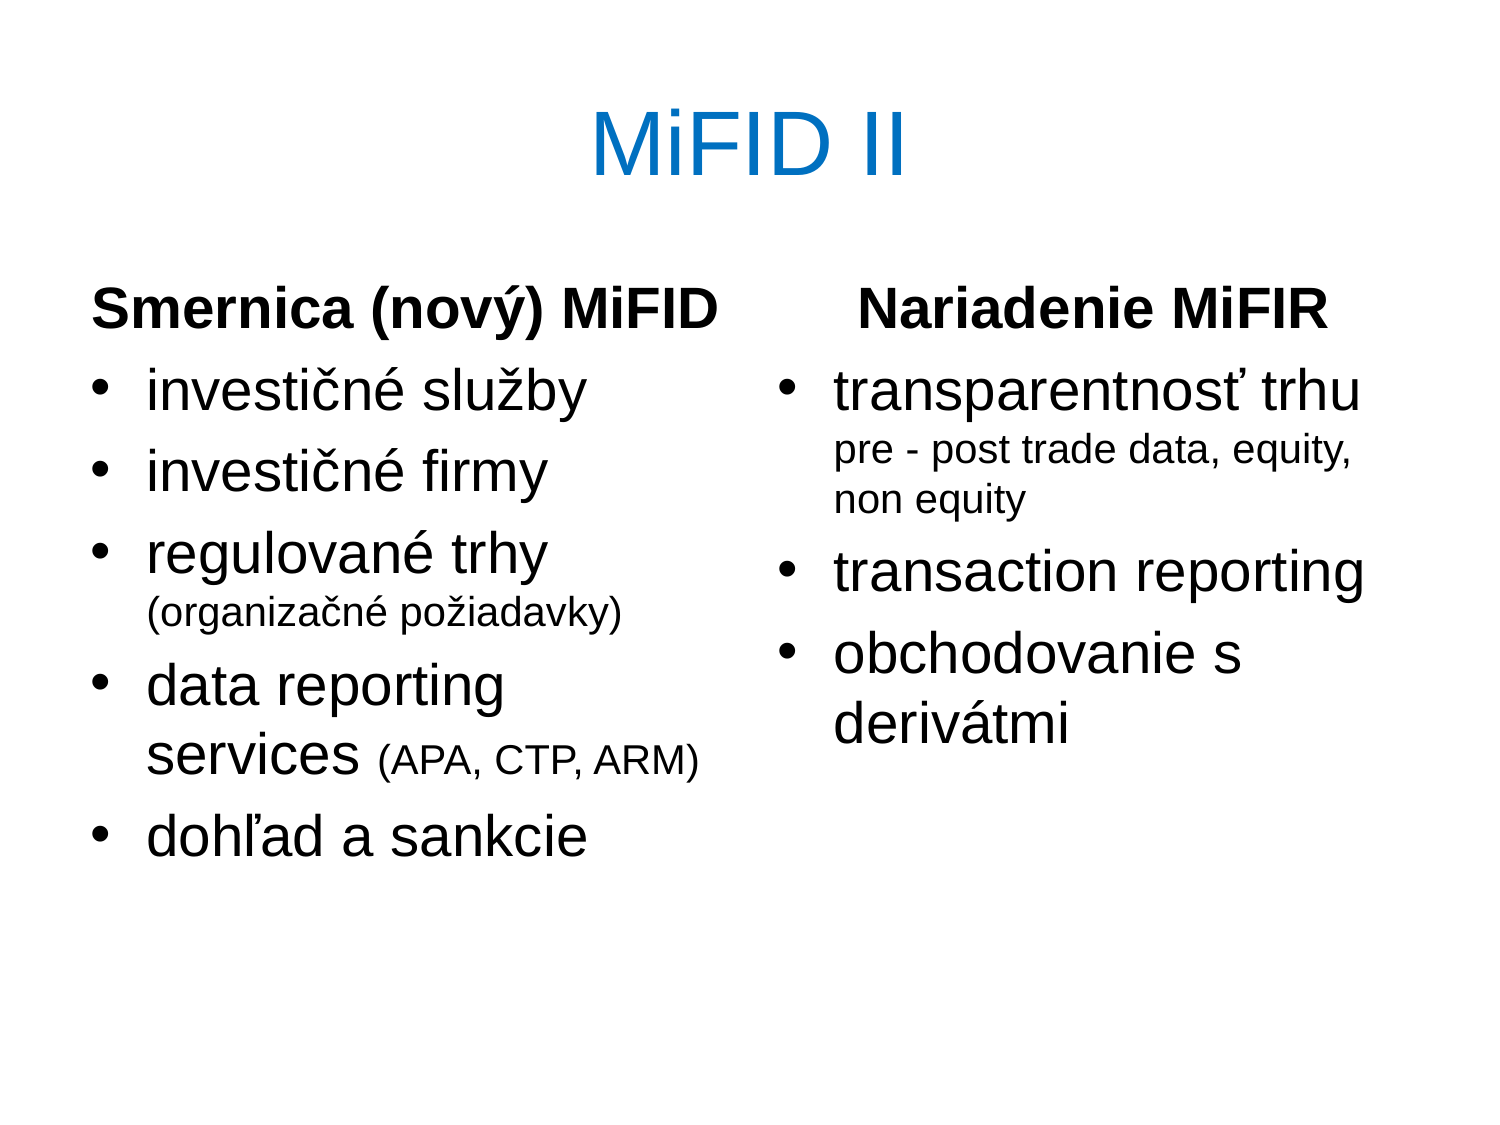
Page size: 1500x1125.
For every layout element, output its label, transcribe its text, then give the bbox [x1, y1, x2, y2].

list Nariadenie MiFIR transparentnosť trhu pre - post trade data, equity, non equity transaction reporting obchodovanie s derivátmi [762, 262, 1425, 1005]
title MiFID II [75, 45, 1425, 233]
list Smernica (nový) MiFID investičné služby investičné firmy regulované trhy (organizačné požiadavky) data reporting services (APA, CTP, ARM) dohľad a sankcie [75, 262, 738, 1005]
